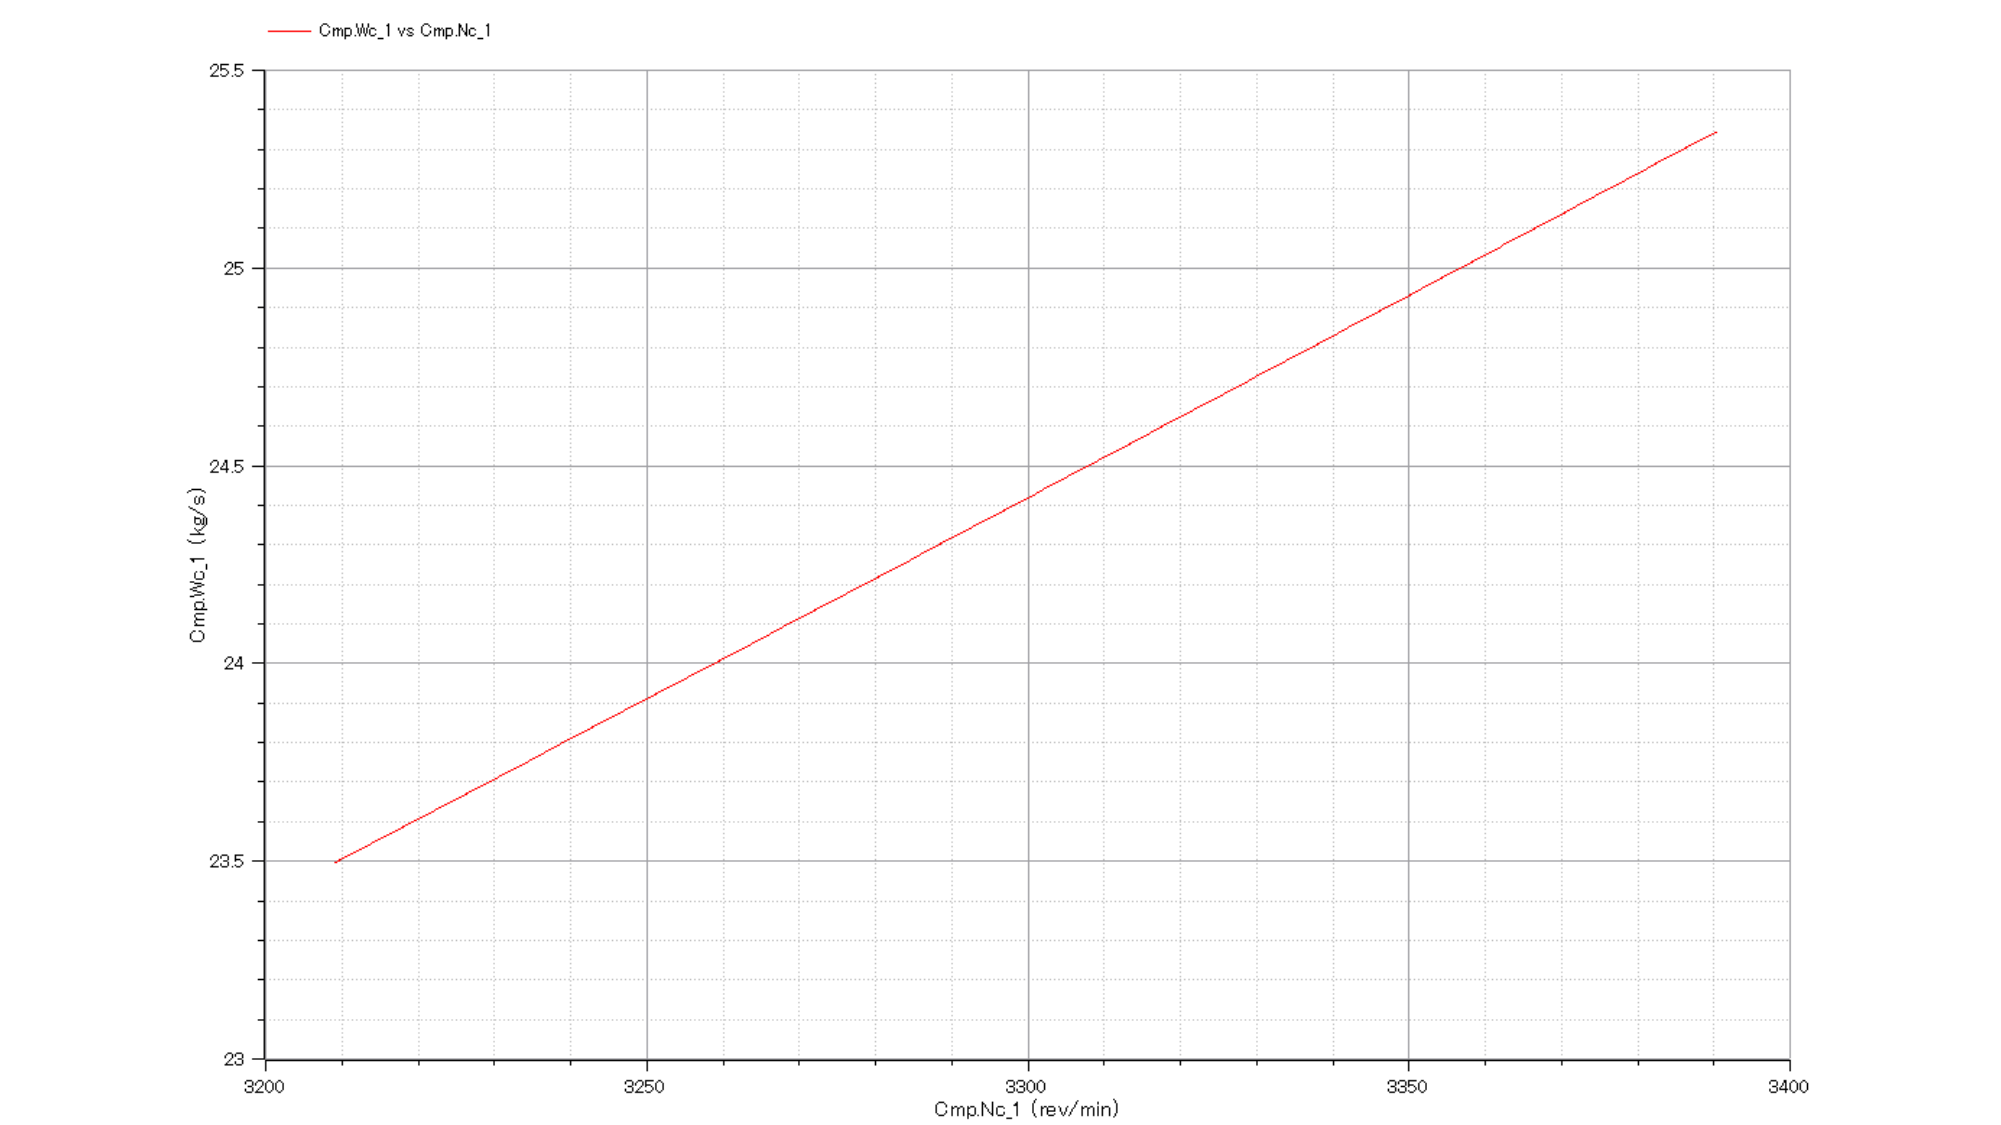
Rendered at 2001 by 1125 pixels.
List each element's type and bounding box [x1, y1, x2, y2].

picture [180, 0, 1820, 1125]
